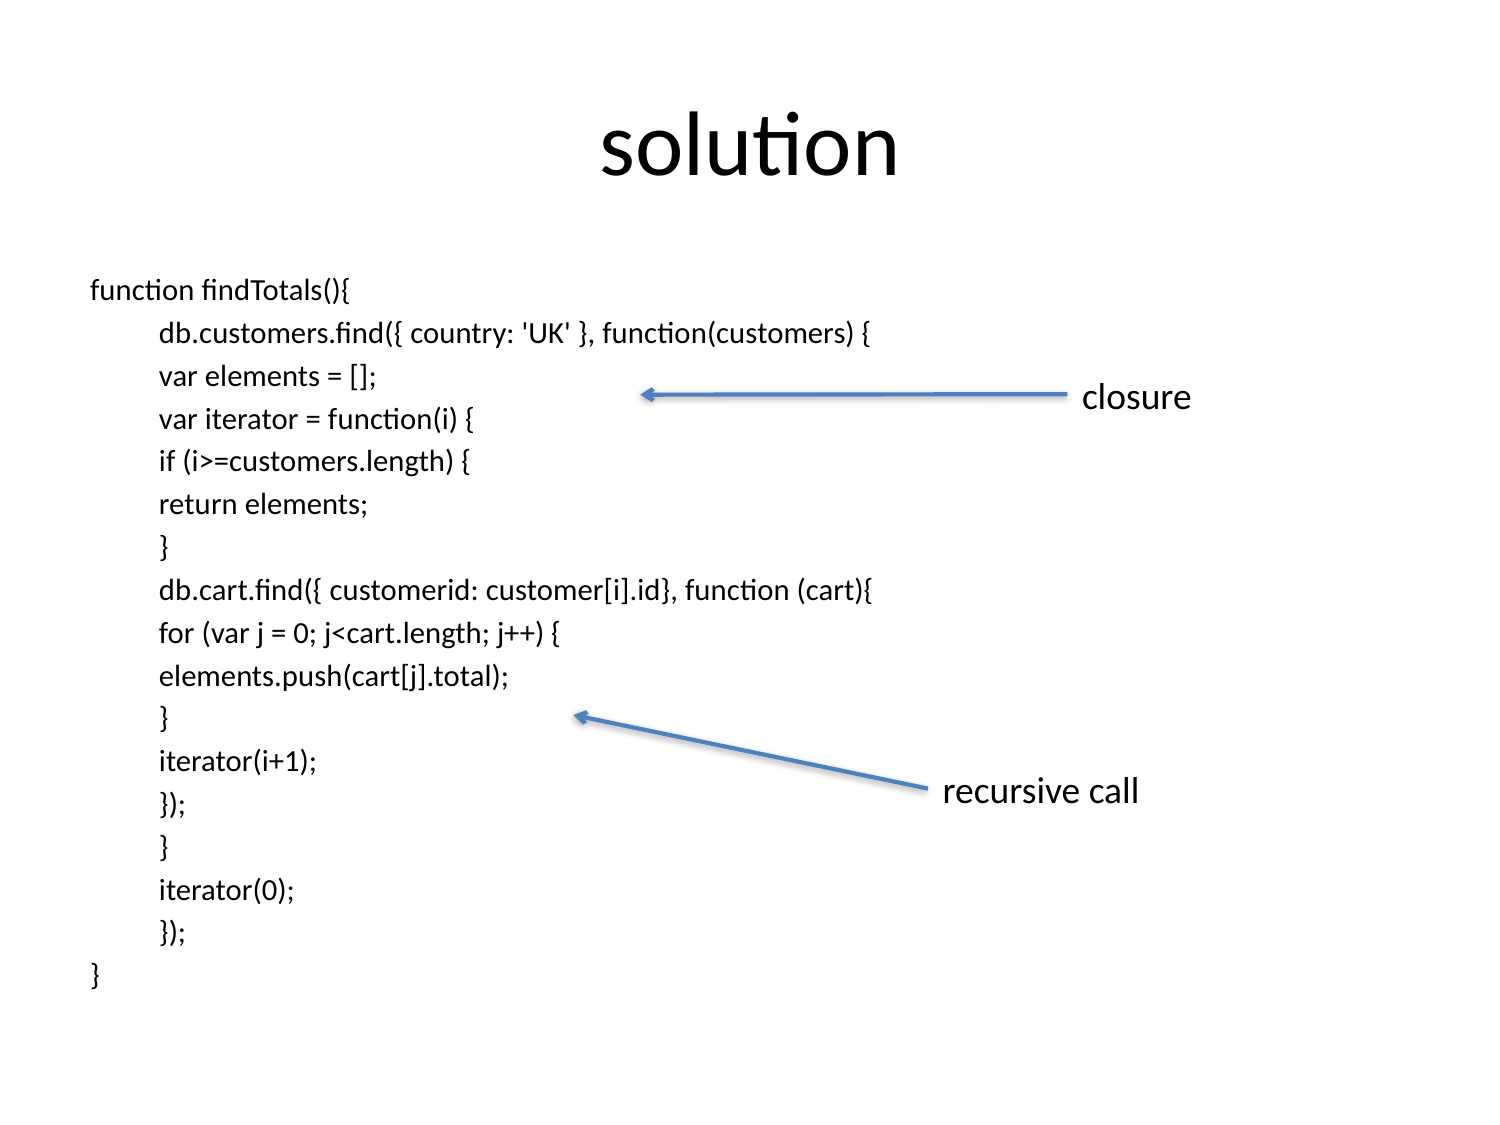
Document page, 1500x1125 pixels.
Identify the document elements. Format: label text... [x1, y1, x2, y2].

title solution [75, 45, 1425, 233]
text_box closure [1067, 364, 1207, 425]
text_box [573, 714, 926, 790]
list function findTotals(){ db.customers.find({ country: 'UK' }, function(customers) { var elements = []; var iterator = function(i) { if (i>=customers.length) { return elements; } db.cart.find({ customerid: customer[i].id}, function (cart){ for (var j = 0; j<cart.length; j++) { elements.push(cart[j].total); } iterator(i+1); }); } iterator(0); }); } [75, 262, 1425, 1005]
text_box recursive call [927, 758, 1155, 819]
